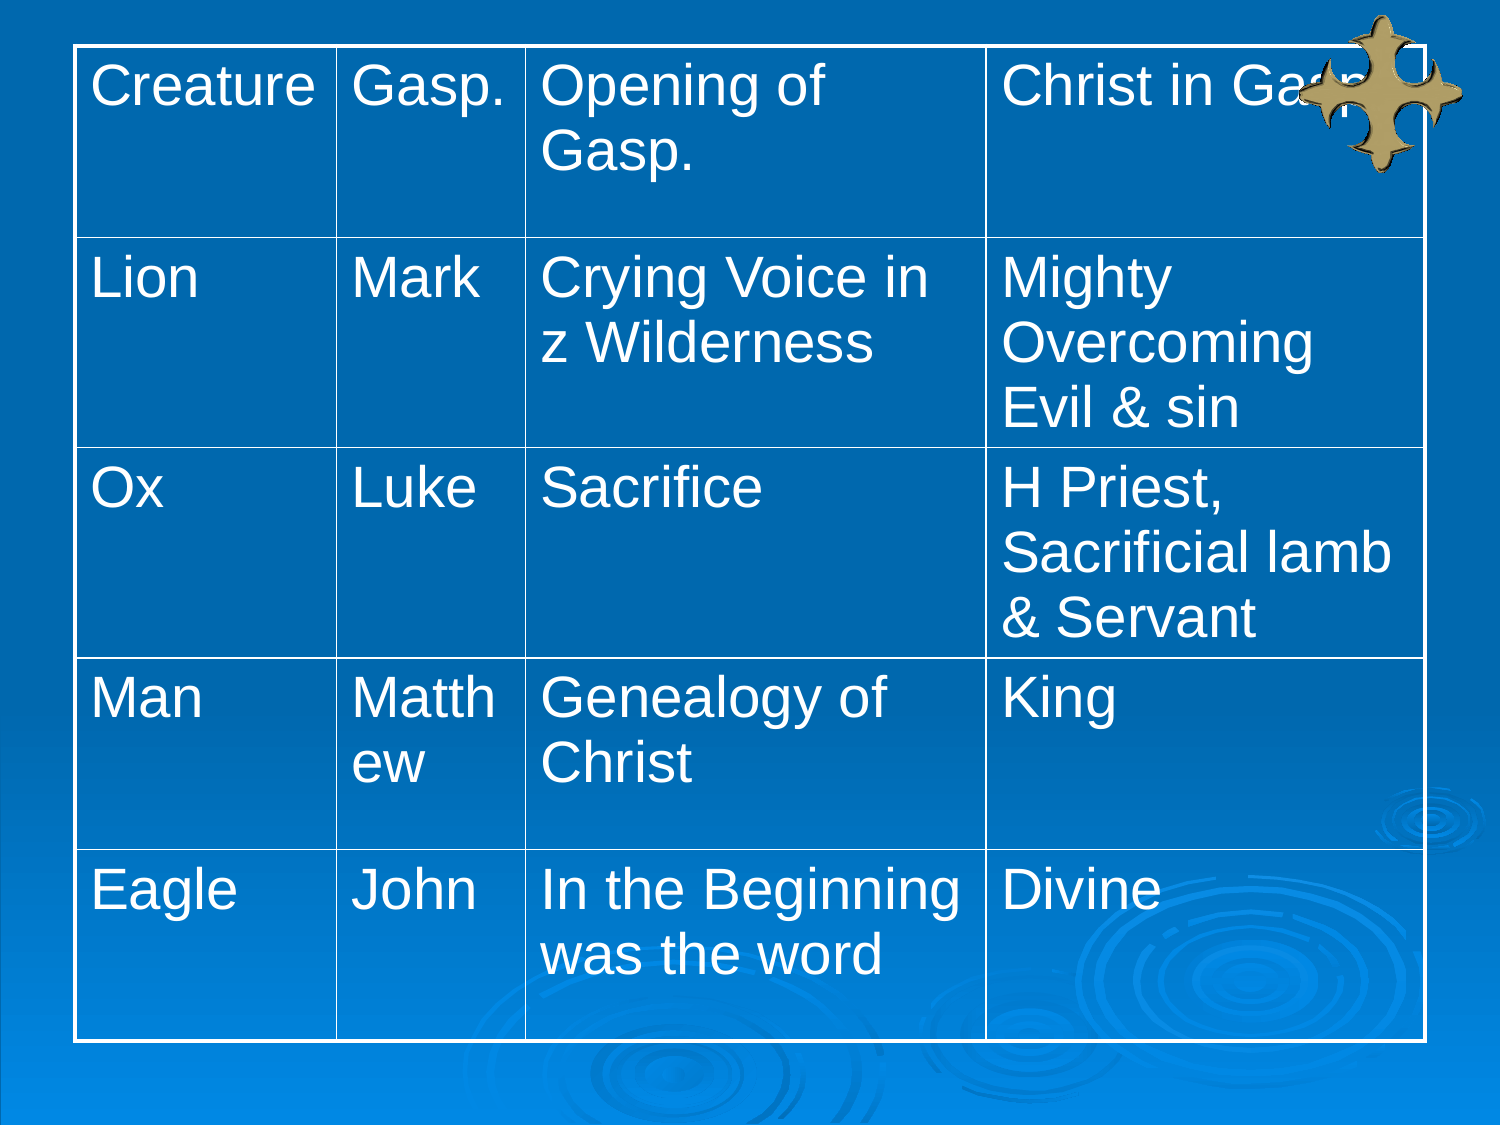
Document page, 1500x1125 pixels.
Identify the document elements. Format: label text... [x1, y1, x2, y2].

table_cell Genealogy of Christ [526, 659, 985, 849]
table_cell Divine [987, 850, 1423, 1039]
table_cell H Priest, Sacrificial lamb & Servant [987, 448, 1423, 657]
table_cell King [987, 659, 1423, 849]
table_cell Luke [337, 448, 525, 657]
table_cell Mark [337, 238, 525, 447]
table_cell Eagle [77, 850, 336, 1039]
table_header Gasp. [337, 48, 525, 237]
table_cell Lion [77, 238, 336, 447]
table_cell Man [77, 659, 336, 849]
table_header Christ in Gasp. [987, 48, 1423, 237]
table_cell Ox [77, 448, 336, 657]
table_cell John [337, 850, 525, 1039]
table_cell In the Beginning was the word [526, 850, 985, 1039]
table_header Creature [77, 48, 336, 237]
table_cell Sacrifice [526, 448, 985, 657]
table_cell Mighty Overcoming Evil & sin [987, 238, 1423, 447]
table_header Opening of Gasp. [526, 48, 985, 237]
picture [1293, 0, 1471, 188]
table_cell Crying Voice in z Wilderness [526, 238, 985, 447]
table_cell Matthew [337, 659, 525, 849]
